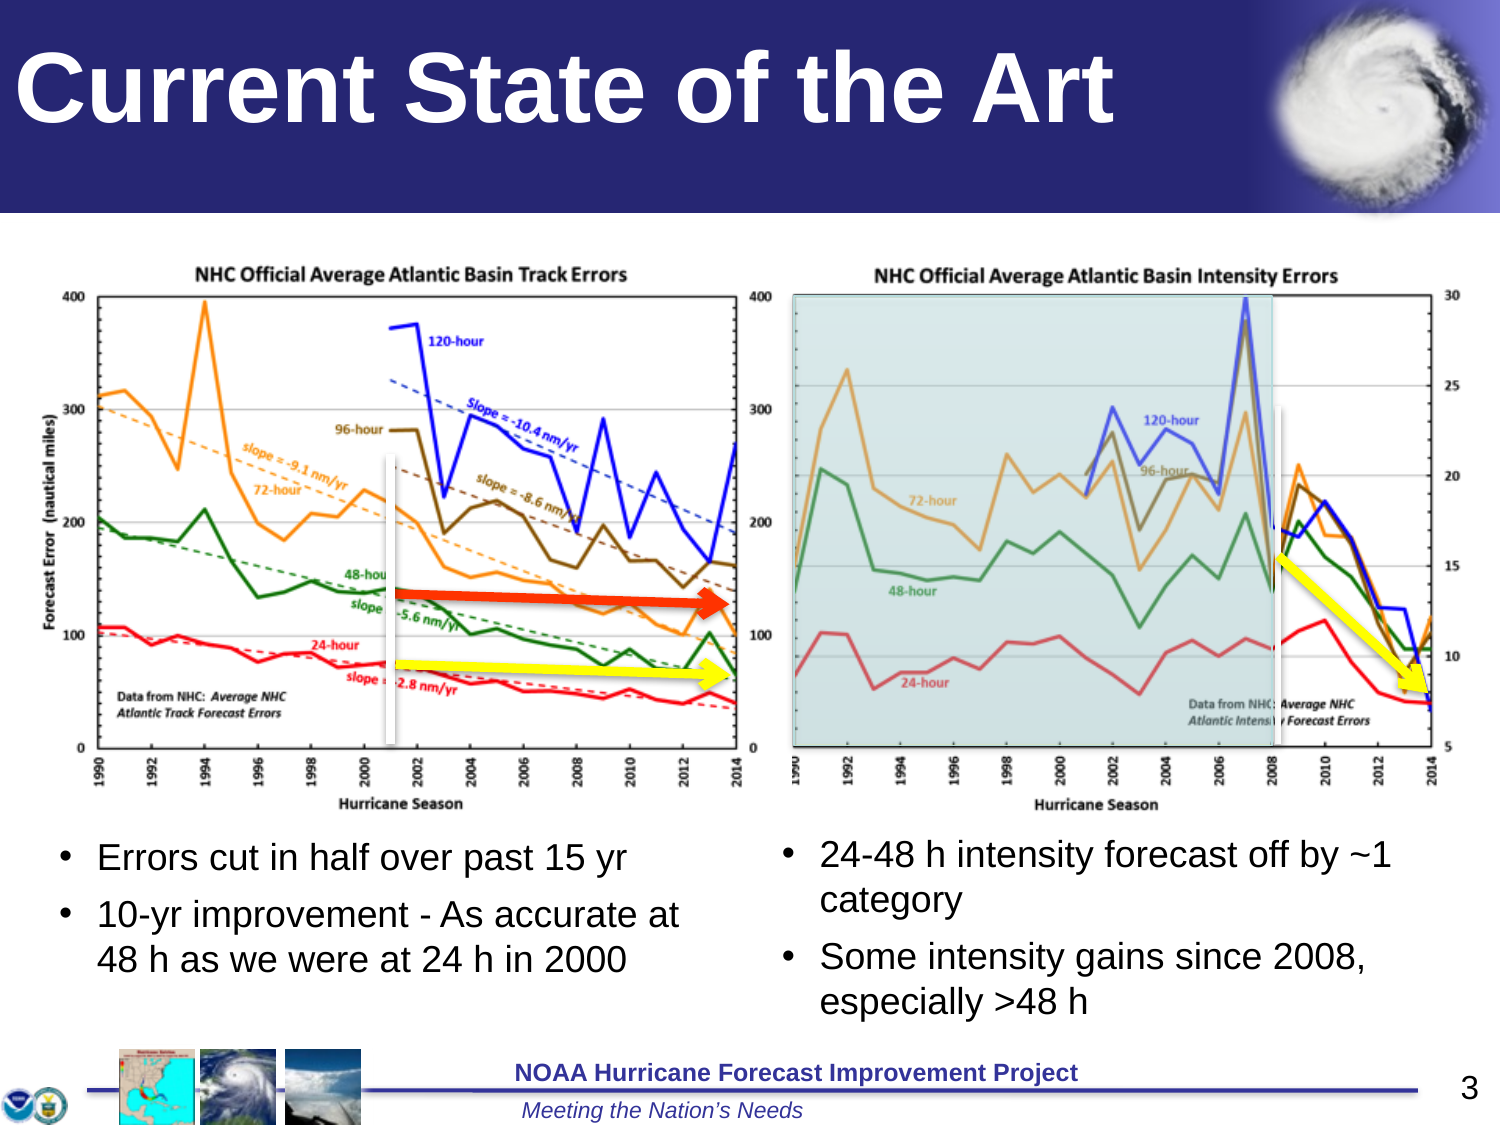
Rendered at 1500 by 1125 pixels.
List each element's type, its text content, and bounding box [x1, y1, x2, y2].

picture [1349, 16, 1473, 201]
text_box Current State of the Art [0, 15, 1350, 193]
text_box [1277, 405, 1429, 744]
picture [0, 1087, 68, 1125]
picture [30, 251, 1487, 827]
picture [119, 1049, 195, 1125]
picture [285, 1049, 361, 1125]
text_box 24-48 h intensity forecast off by ~1 category Some intensity gains since 2008, especially >48 h [767, 834, 1429, 1030]
picture [200, 1049, 276, 1125]
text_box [390, 454, 732, 744]
text_box Errors cut in half over past 15 yr 10-yr improvement - As accurate at 48 h as we were at 24 h in 2000 [44, 833, 742, 988]
